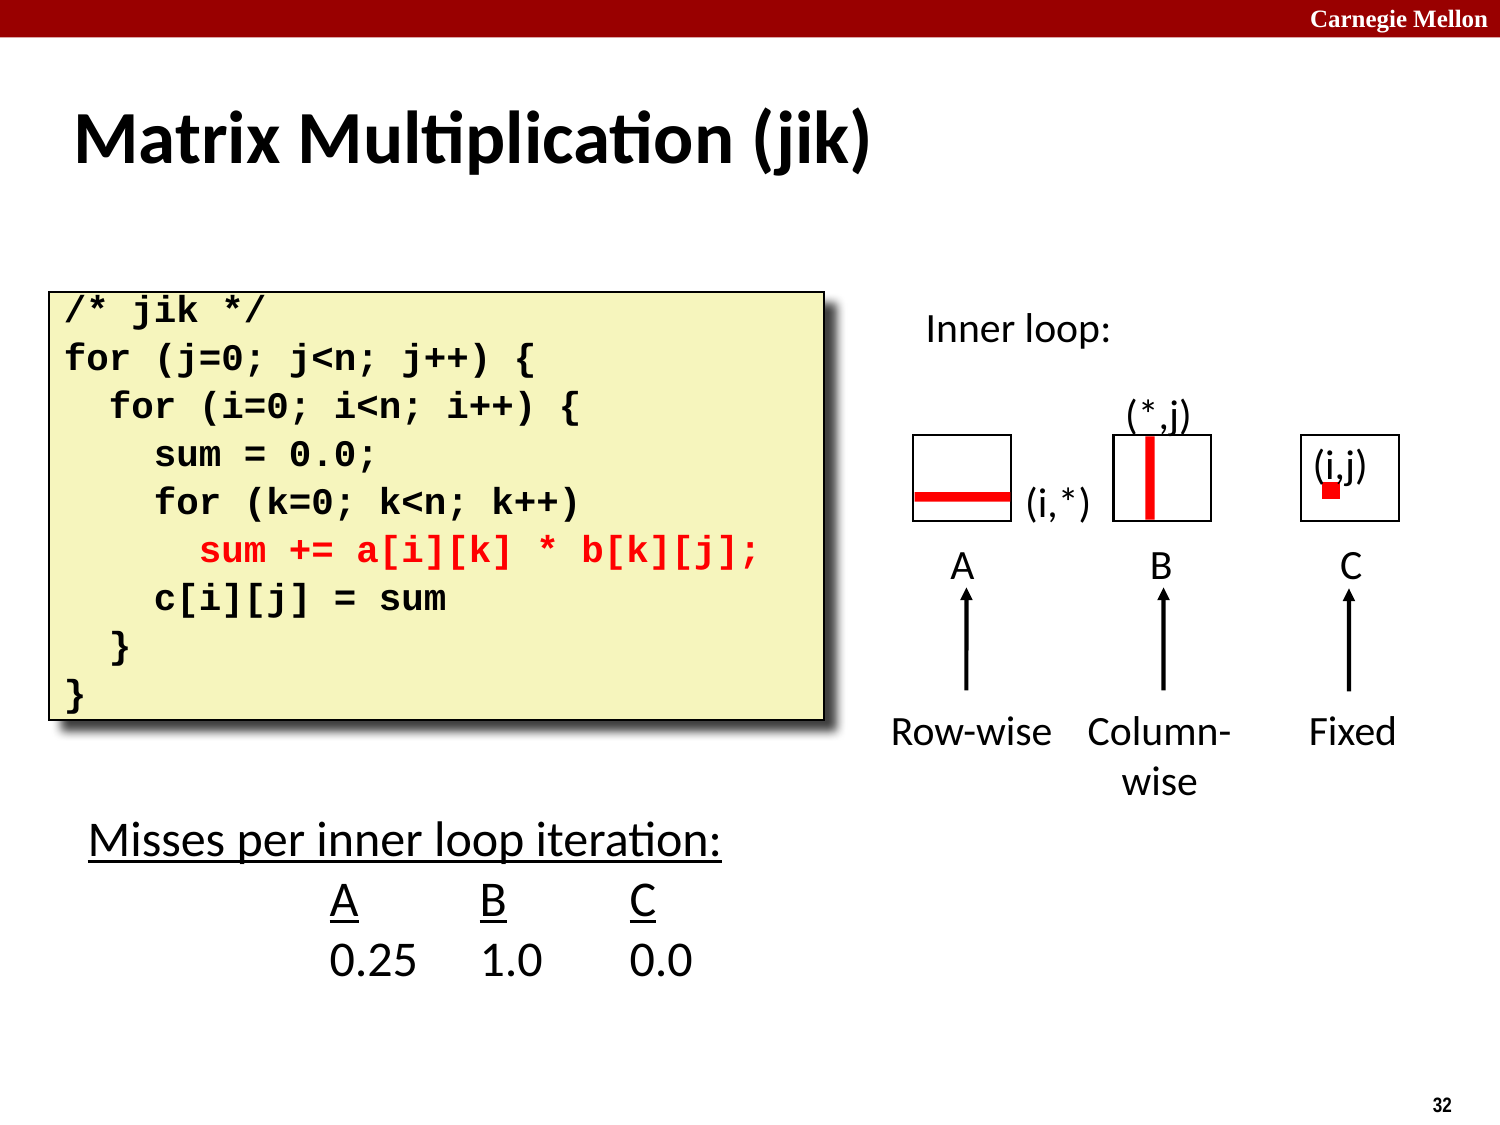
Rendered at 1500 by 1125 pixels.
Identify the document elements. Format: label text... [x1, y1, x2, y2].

text_box Column- wise [1072, 696, 1247, 811]
text_box (i,j) [1297, 430, 1384, 496]
text_box (i,*) [1010, 468, 1107, 533]
text_box [960, 587, 973, 691]
text_box Row-wise [875, 696, 1068, 761]
text_box [1157, 587, 1170, 691]
text_box Inner loop: [910, 293, 1127, 358]
text_box A [935, 530, 990, 596]
text_box C [1325, 530, 1378, 596]
text_box Misses per inner loop iteration: A B C 0.25 1.0 0.0 [72, 798, 967, 1000]
text_box [1342, 588, 1356, 692]
text_box [1113, 435, 1212, 521]
text_box Fixed [1293, 696, 1413, 761]
text_box (*,j) [1110, 380, 1207, 446]
text_box /* jik */ for (j=0; j<n; j++) { for (i=0; i<n; i++) { sum = 0.0; for (k=0; k<n; k++) sum += a[i][k] * b[k][j]; c[i][j] = sum } } [49, 291, 824, 720]
text_box [913, 435, 1012, 521]
title Matrix Multiplication (jik) [58, 71, 1305, 197]
text_box [1300, 435, 1399, 521]
text_box B [1135, 530, 1188, 596]
